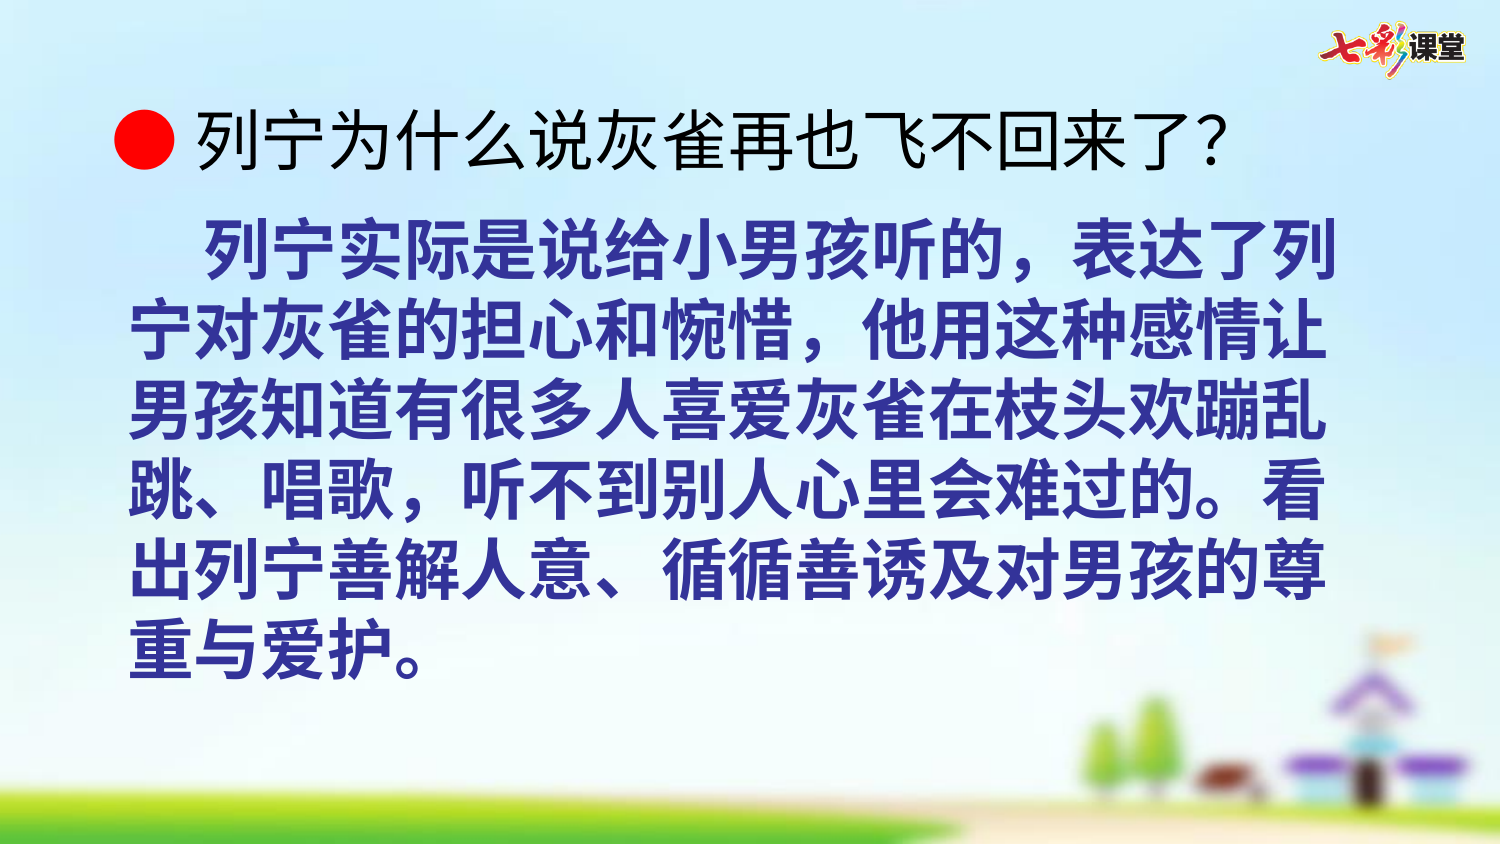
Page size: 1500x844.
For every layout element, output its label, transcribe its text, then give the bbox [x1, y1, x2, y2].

text_box 列宁实际是说给小男孩听的，表达了列宁对灰雀的担心和惋惜，他用这种感情让男孩知道有很多人喜爱灰雀在枝头欢蹦乱跳、唱歌，听不到别人心里会难过的。看出列宁善解人意、循循善诱及对男孩的尊重与爱护。 [112, 200, 1373, 695]
text_box ●列宁为什么说灰雀再也飞不回来了？ [96, 91, 1388, 186]
picture [0, 0, 1500, 844]
